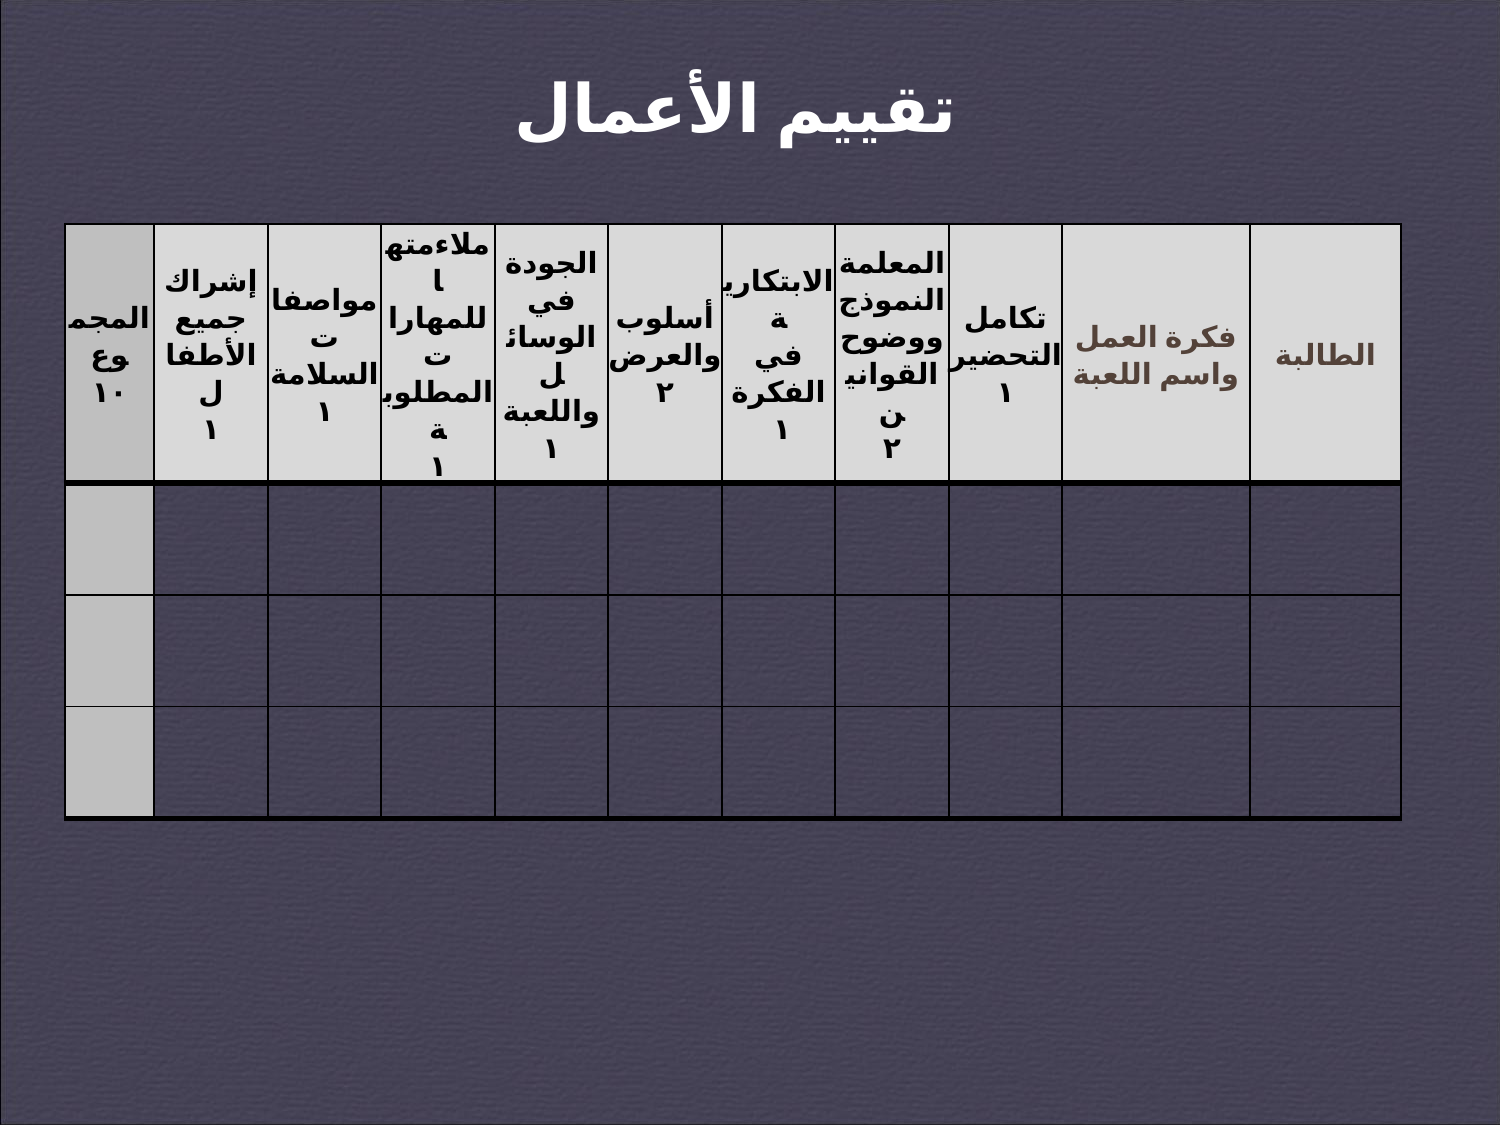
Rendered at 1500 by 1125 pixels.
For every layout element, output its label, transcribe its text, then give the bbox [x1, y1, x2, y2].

table_cell [382, 596, 494, 706]
table_cell [269, 707, 380, 816]
table_cell [836, 596, 948, 706]
table_cell [1251, 707, 1400, 816]
table_cell [496, 596, 607, 706]
table_cell [155, 486, 267, 594]
table_cell [155, 707, 267, 816]
table_cell [1063, 596, 1249, 706]
table_cell [382, 707, 494, 816]
table_cell [836, 707, 948, 816]
table_cell [1251, 596, 1400, 706]
table_cell [155, 596, 267, 706]
table_cell [66, 486, 153, 594]
table_header أسلوب والعرض ٢ [609, 225, 721, 480]
table_cell [723, 596, 834, 706]
table_cell [950, 486, 1061, 594]
table_header مواصفات السلامة ١ [269, 225, 380, 480]
table_cell [609, 596, 721, 706]
table_cell [950, 707, 1061, 816]
table_header الابتكارية في الفكرة ١ [723, 225, 834, 480]
table_cell [66, 596, 153, 706]
table_header الطالبة [1251, 225, 1400, 480]
table_cell [496, 707, 607, 816]
table_header المعلمة النموذج ووضوح القوانين ٢ [836, 225, 948, 480]
table_cell [950, 596, 1061, 706]
table_cell [66, 707, 153, 816]
table_header ملاءمتها للمهارات المطلوبة ١ [382, 225, 494, 480]
picture [0, 0, 1500, 1125]
table_cell [382, 486, 494, 594]
table_cell [723, 707, 834, 816]
table_cell [723, 486, 834, 594]
table_header إشراك جميع الأطفال ١ [155, 225, 267, 480]
table_cell [836, 486, 948, 594]
table_cell [609, 707, 721, 816]
table_cell [1251, 486, 1400, 594]
table_cell [269, 486, 380, 594]
text_box تقييم الأعمال [506, 57, 965, 153]
table_cell [269, 596, 380, 706]
table_cell [1063, 707, 1249, 816]
table_header الجودة في الوسائل واللعبة ١ [496, 225, 607, 480]
table_header فكرة العمل واسم اللعبة [1063, 225, 1249, 480]
table_cell [609, 486, 721, 594]
table_cell [496, 486, 607, 594]
table_header المجموع ١٠ [66, 225, 153, 480]
table_cell [1063, 486, 1249, 594]
table_header تكامل التحضير ١ [950, 225, 1061, 480]
